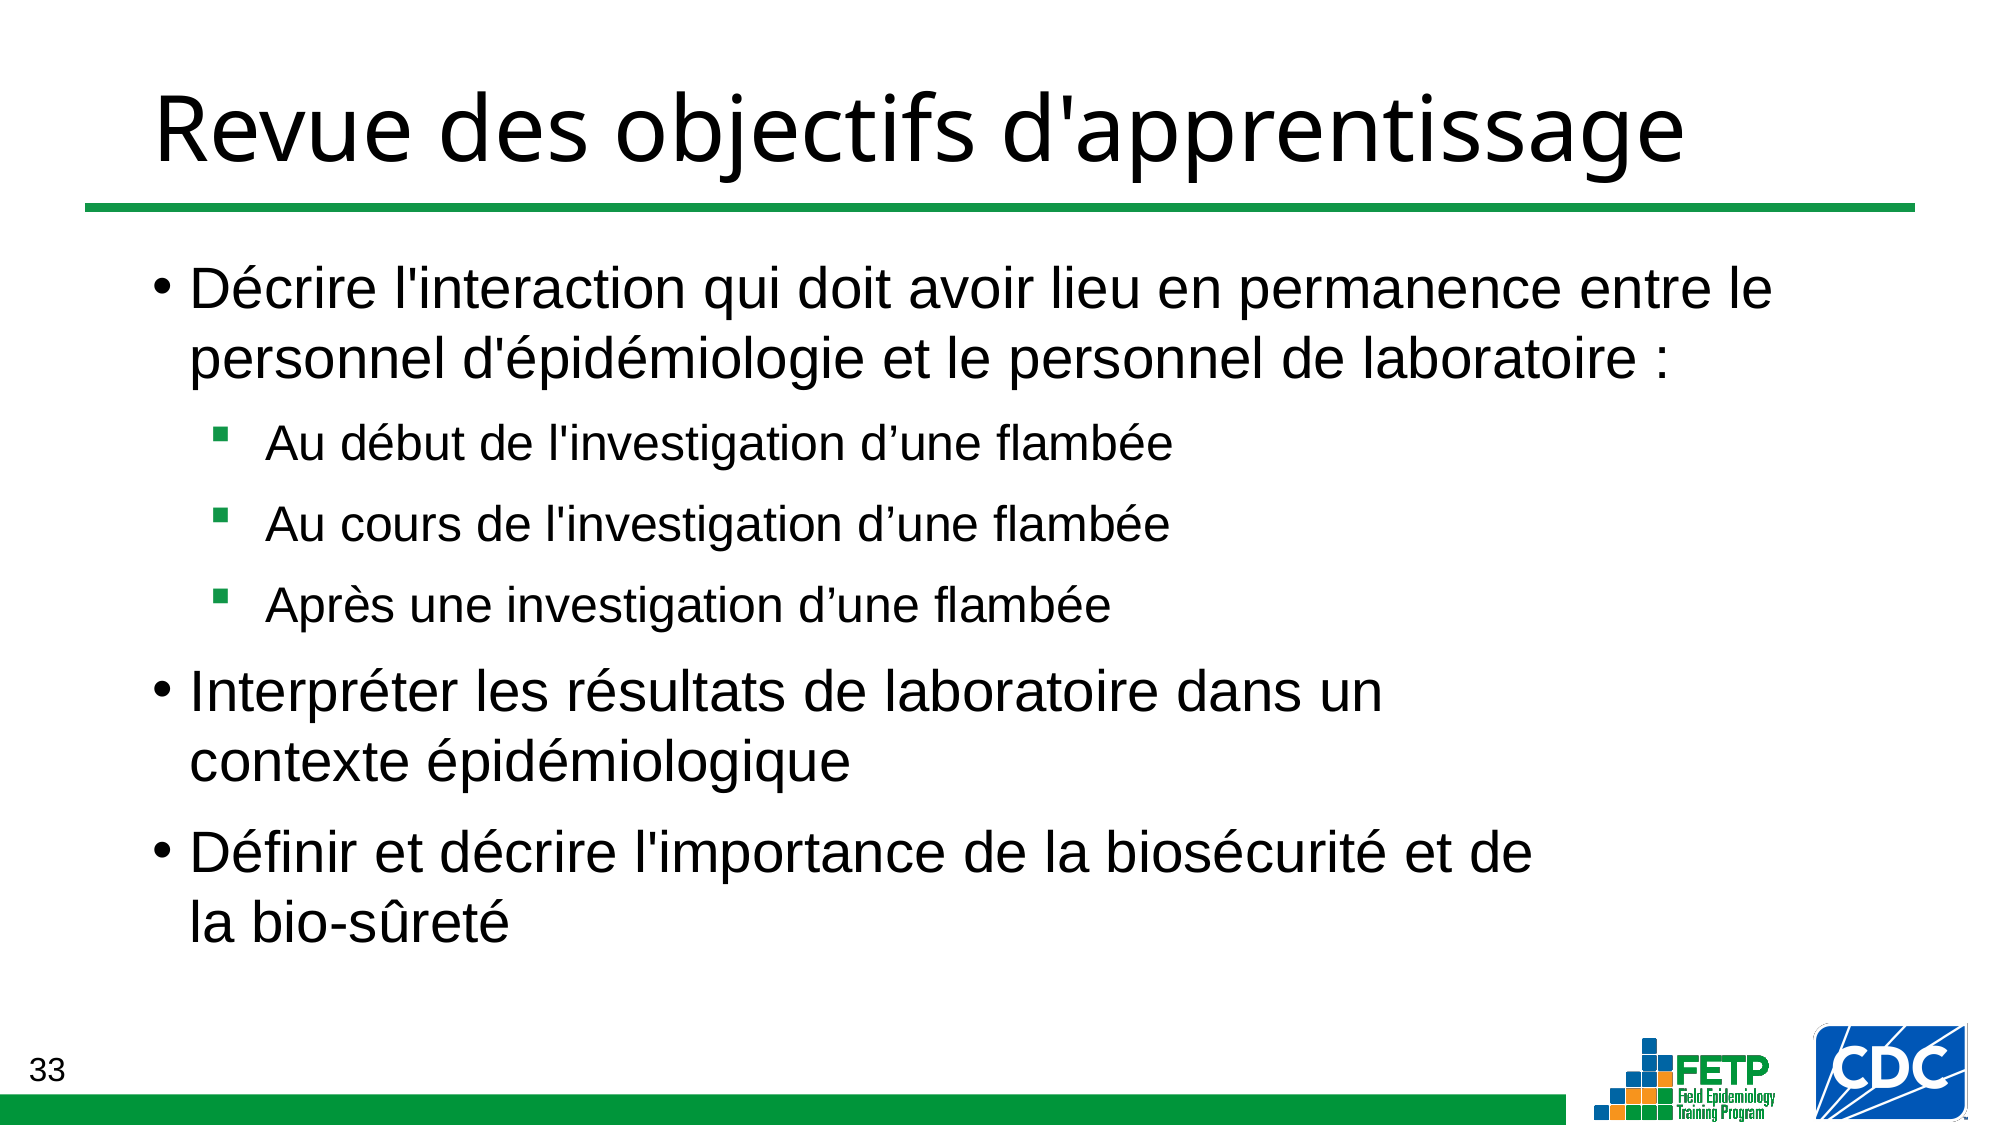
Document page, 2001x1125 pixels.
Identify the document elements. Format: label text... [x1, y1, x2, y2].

picture [1813, 1023, 1968, 1122]
picture [1594, 1038, 1775, 1122]
list Décrire l'interaction qui doit avoir lieu en permanence entre le personnel d'épidémiologie et le personnel de laboratoire : Au début de l'investigation d’une flambée Au cours de l'investigation d’une flambée Après une investigation d’une flambée Interpréter les résultats de laboratoire dans un contexte épidémiologique Définir et décrire l'importance de la biosécurité et de la bio-sûreté [137, 242, 1863, 1004]
title Revue des objectifs d'apprentissage [137, 75, 1863, 207]
